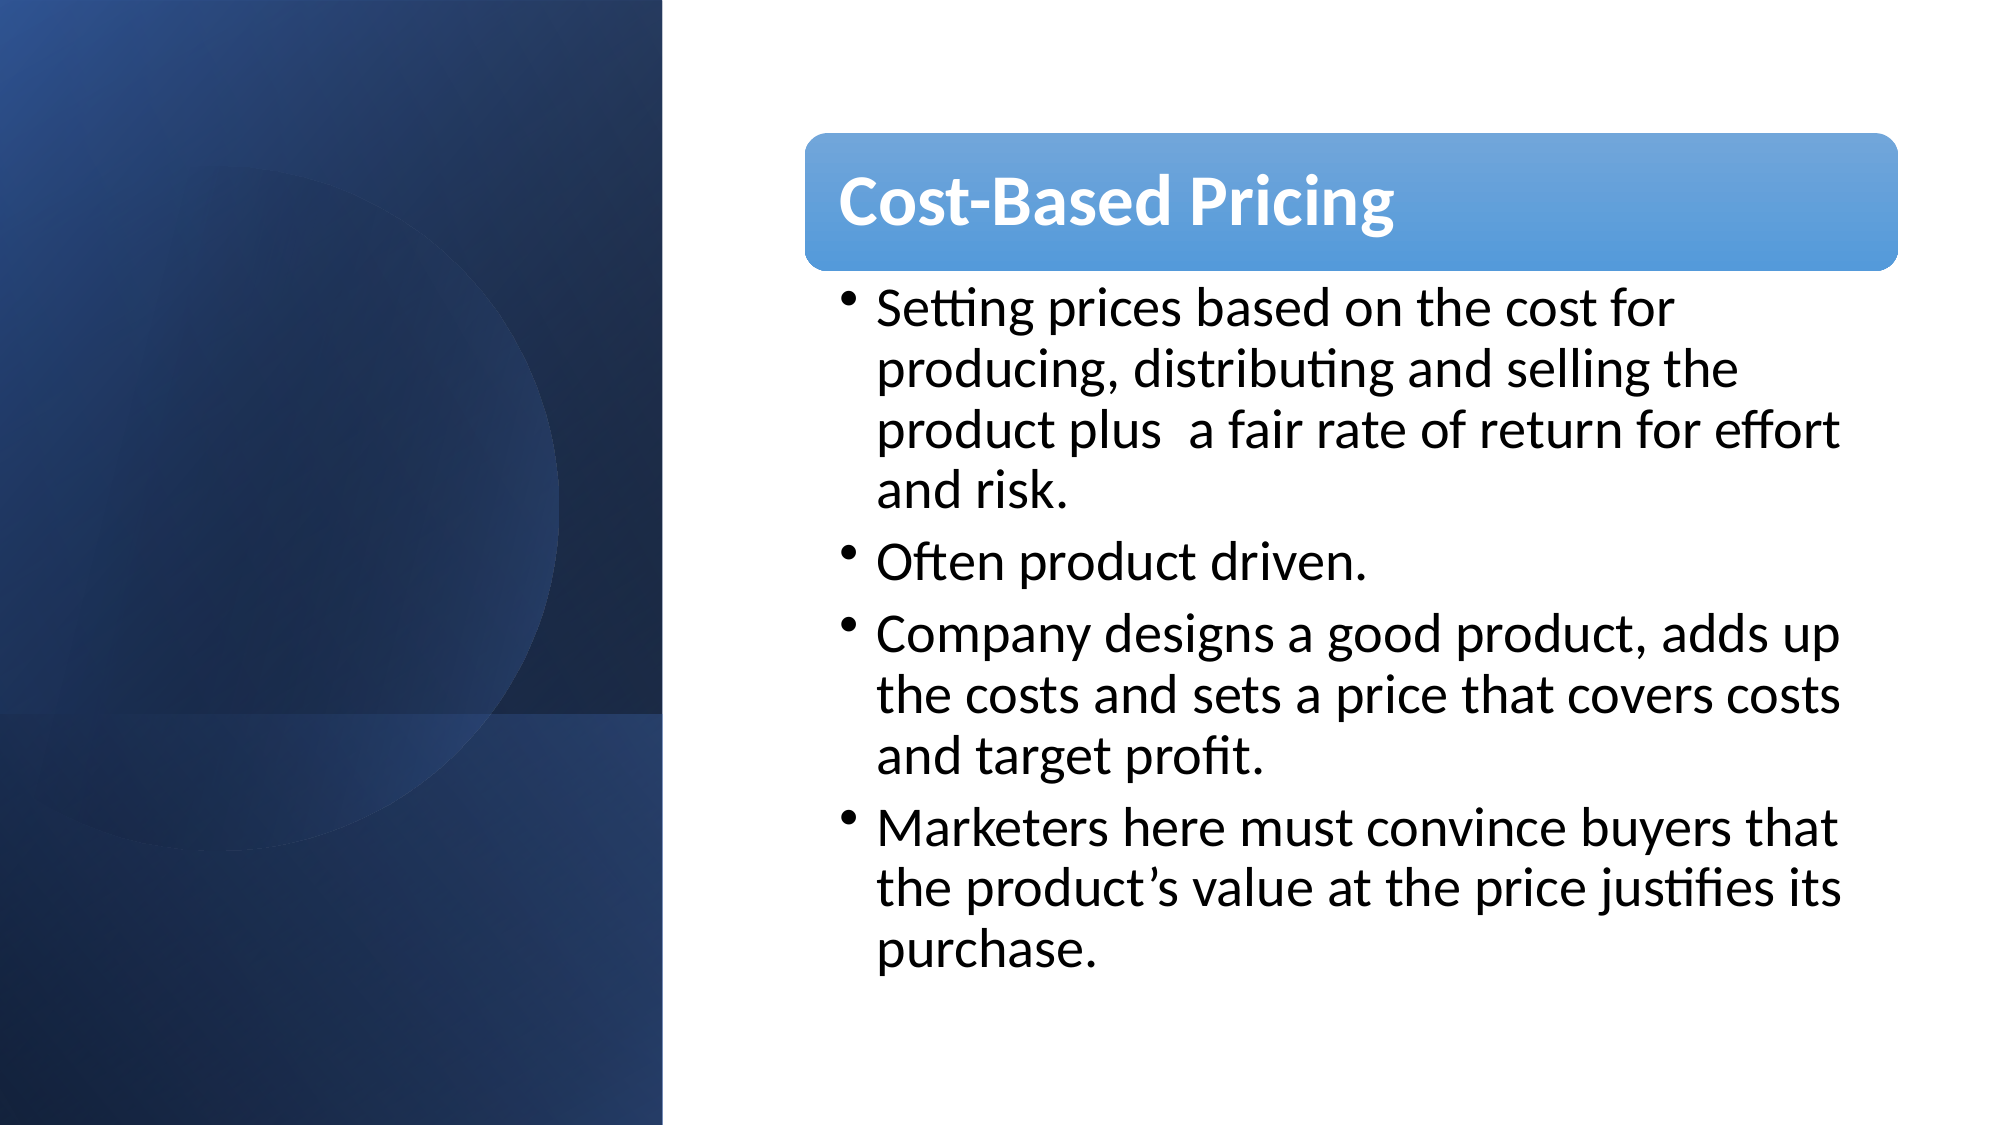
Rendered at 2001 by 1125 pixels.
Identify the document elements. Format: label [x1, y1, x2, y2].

text_box [663, 0, 2000, 1125]
text_box [0, 0, 663, 1125]
text_box [804, 123, 1899, 1018]
text_box [391, 228, 804, 291]
